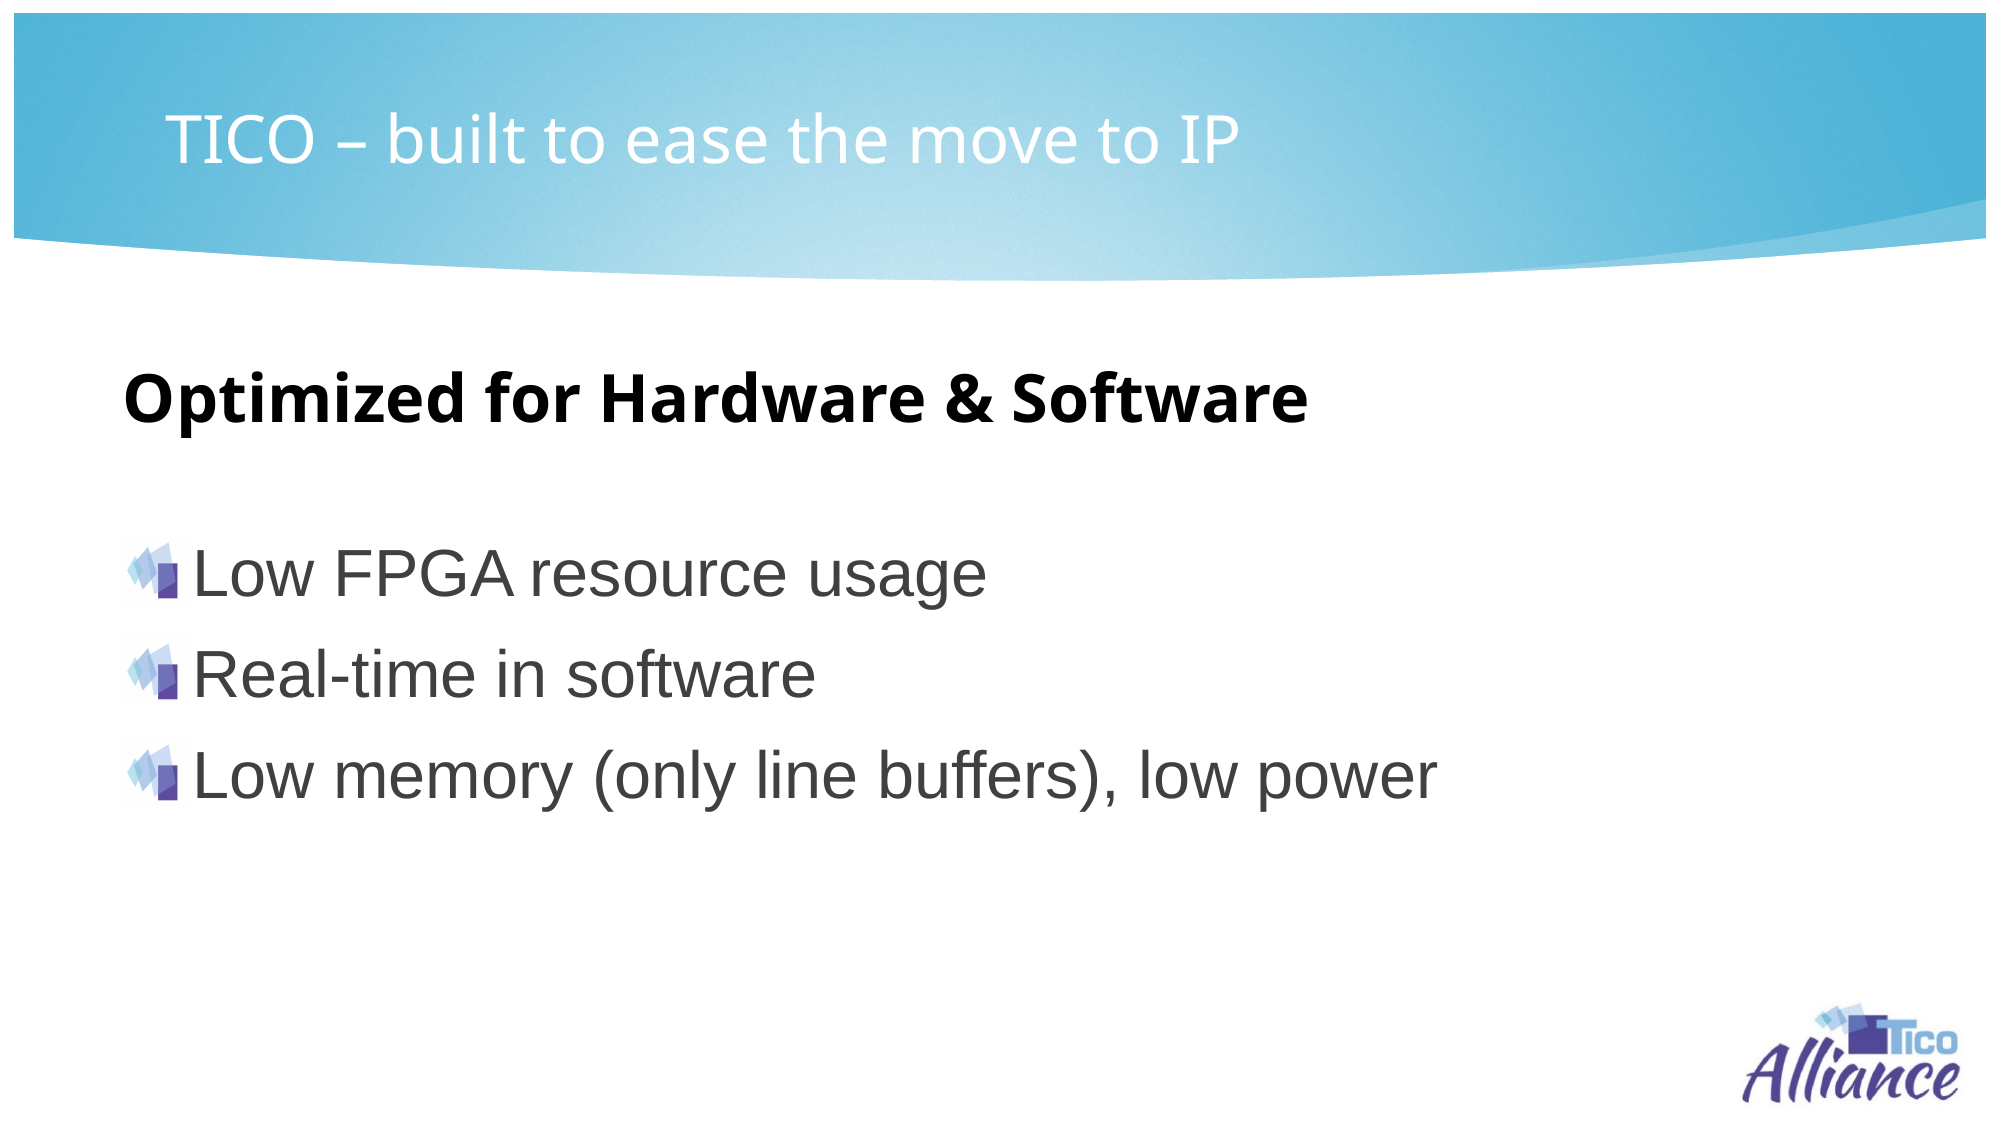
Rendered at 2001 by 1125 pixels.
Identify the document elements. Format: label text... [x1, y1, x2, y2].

picture [122, 736, 193, 807]
title Optimized for Hardware & Software [108, 338, 1600, 454]
picture [122, 635, 193, 706]
picture [122, 534, 193, 605]
picture [1729, 995, 1971, 1107]
text_box TICO – built to ease the move to IP [150, 89, 1495, 184]
list Low FPGA resource usage Real-time in software Low memory (only line buffers), low power [108, 522, 1845, 992]
